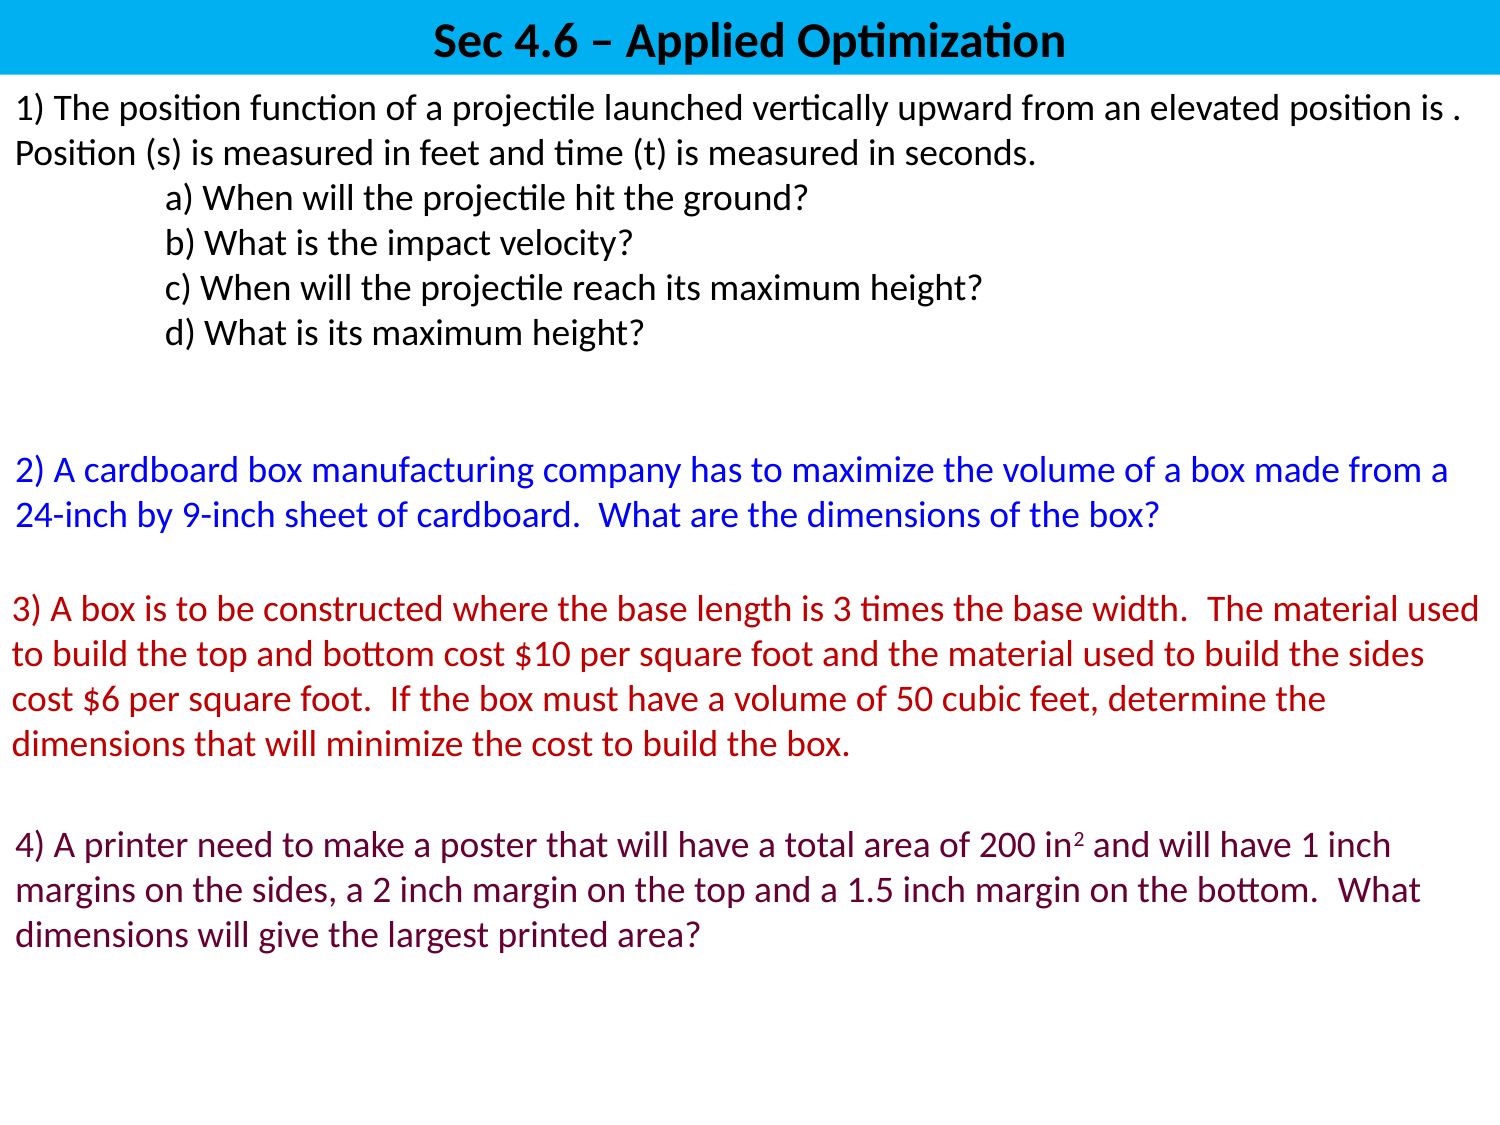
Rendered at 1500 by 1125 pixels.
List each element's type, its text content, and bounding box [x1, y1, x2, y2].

text_box 4) A printer need to make a poster that will have a total area of 200 in2 and will have 1 inch margins on the sides, a 2 inch margin on the top and a 1.5 inch margin on the bottom. What dimensions will give the largest printed area? [0, 812, 1500, 963]
text_box Sec 4.6 – Applied Optimization [0, 0, 1500, 75]
text_box 2) A cardboard box manufacturing company has to maximize the volume of a box made from a 24-inch by 9-inch sheet of cardboard. What are the dimensions of the box? [0, 437, 1500, 543]
text_box 3) A box is to be constructed where the base length is 3 times the base width. The material used to build the top and bottom cost $10 per square foot and the material used to build the sides cost $6 per square foot. If the box must have a volume of 50 cubic feet, determine the dimensions that will minimize the cost to build the box. [0, 576, 1497, 772]
